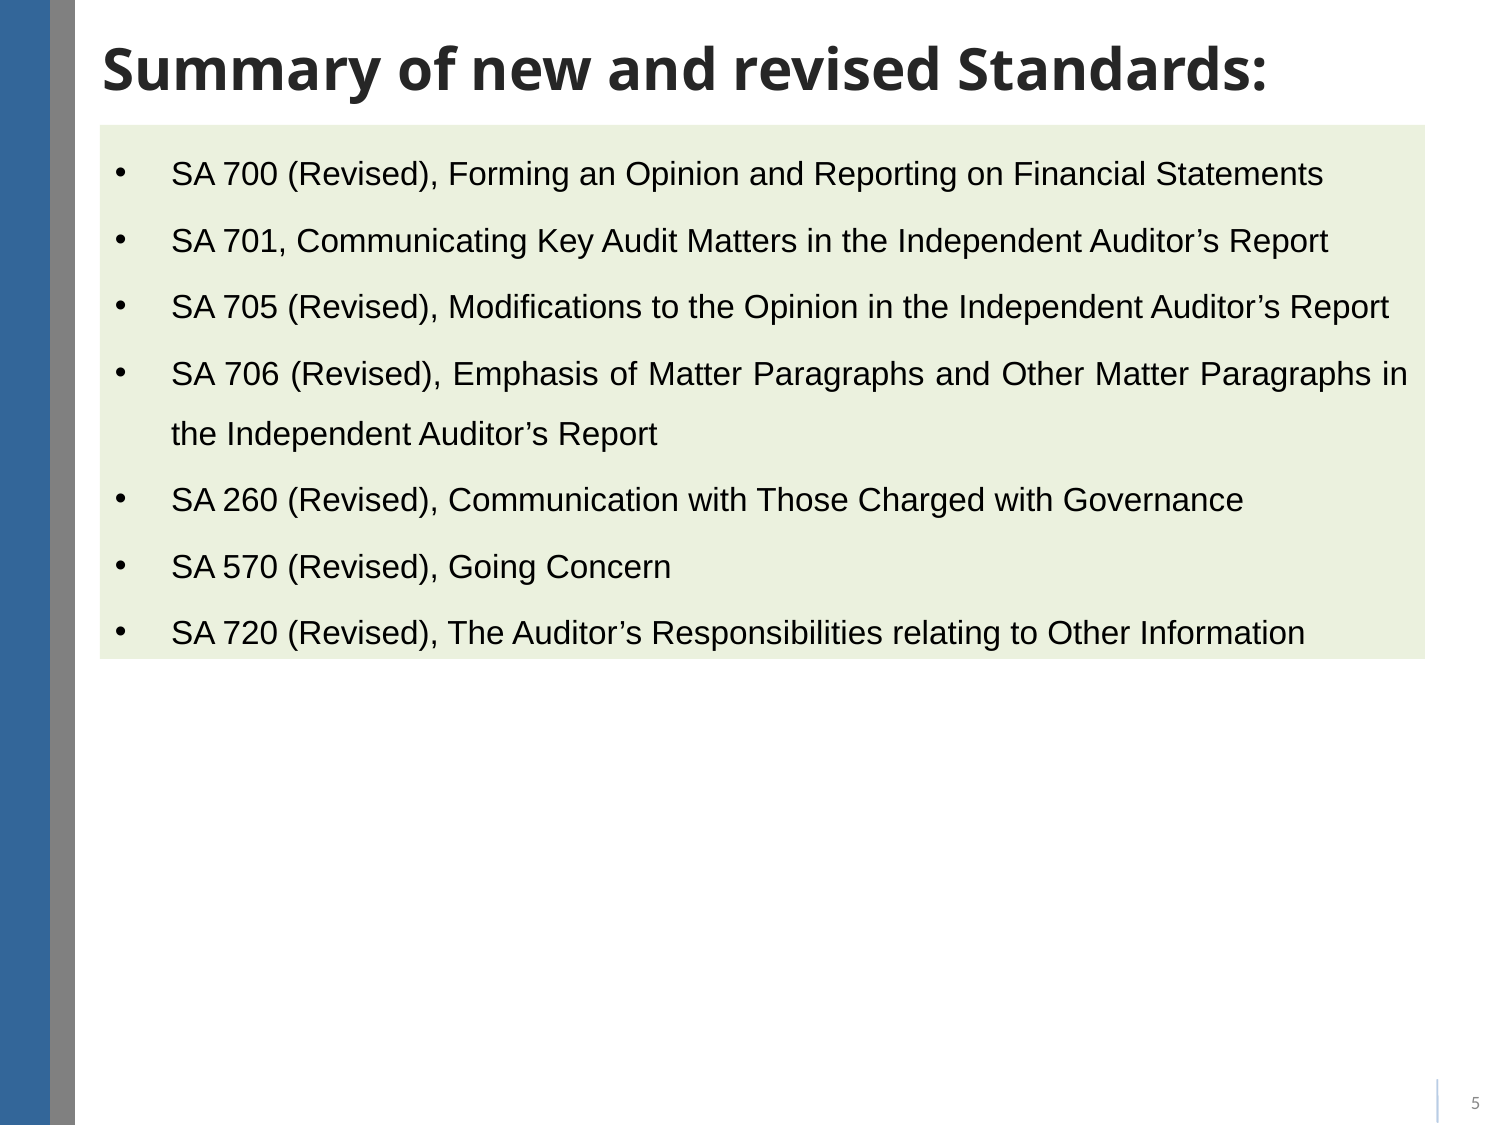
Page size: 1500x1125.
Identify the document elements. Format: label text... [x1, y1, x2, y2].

title Summary of new and revised Standards: [87, 24, 1413, 143]
slide_number 5 [1437, 1079, 1496, 1125]
text_box SA 700 (Revised), Forming an Opinion and Reporting on Financial Statements SA 701, Communicating Key Audit Matters in the Independent Auditor’s Report SA 705 (Revised), Modifications to the Opinion in the Independent Auditor’s Report SA 706 (Revised), Emphasis of Matter Paragraphs and Other Matter Paragraphs in the Independent Auditor’s Report SA 260 (Revised), Communication with Those Charged with Governance SA 570 (Revised), Going Concern SA 720 (Revised), The Auditor’s Responsibilities relating to Other Information [99, 124, 1425, 659]
